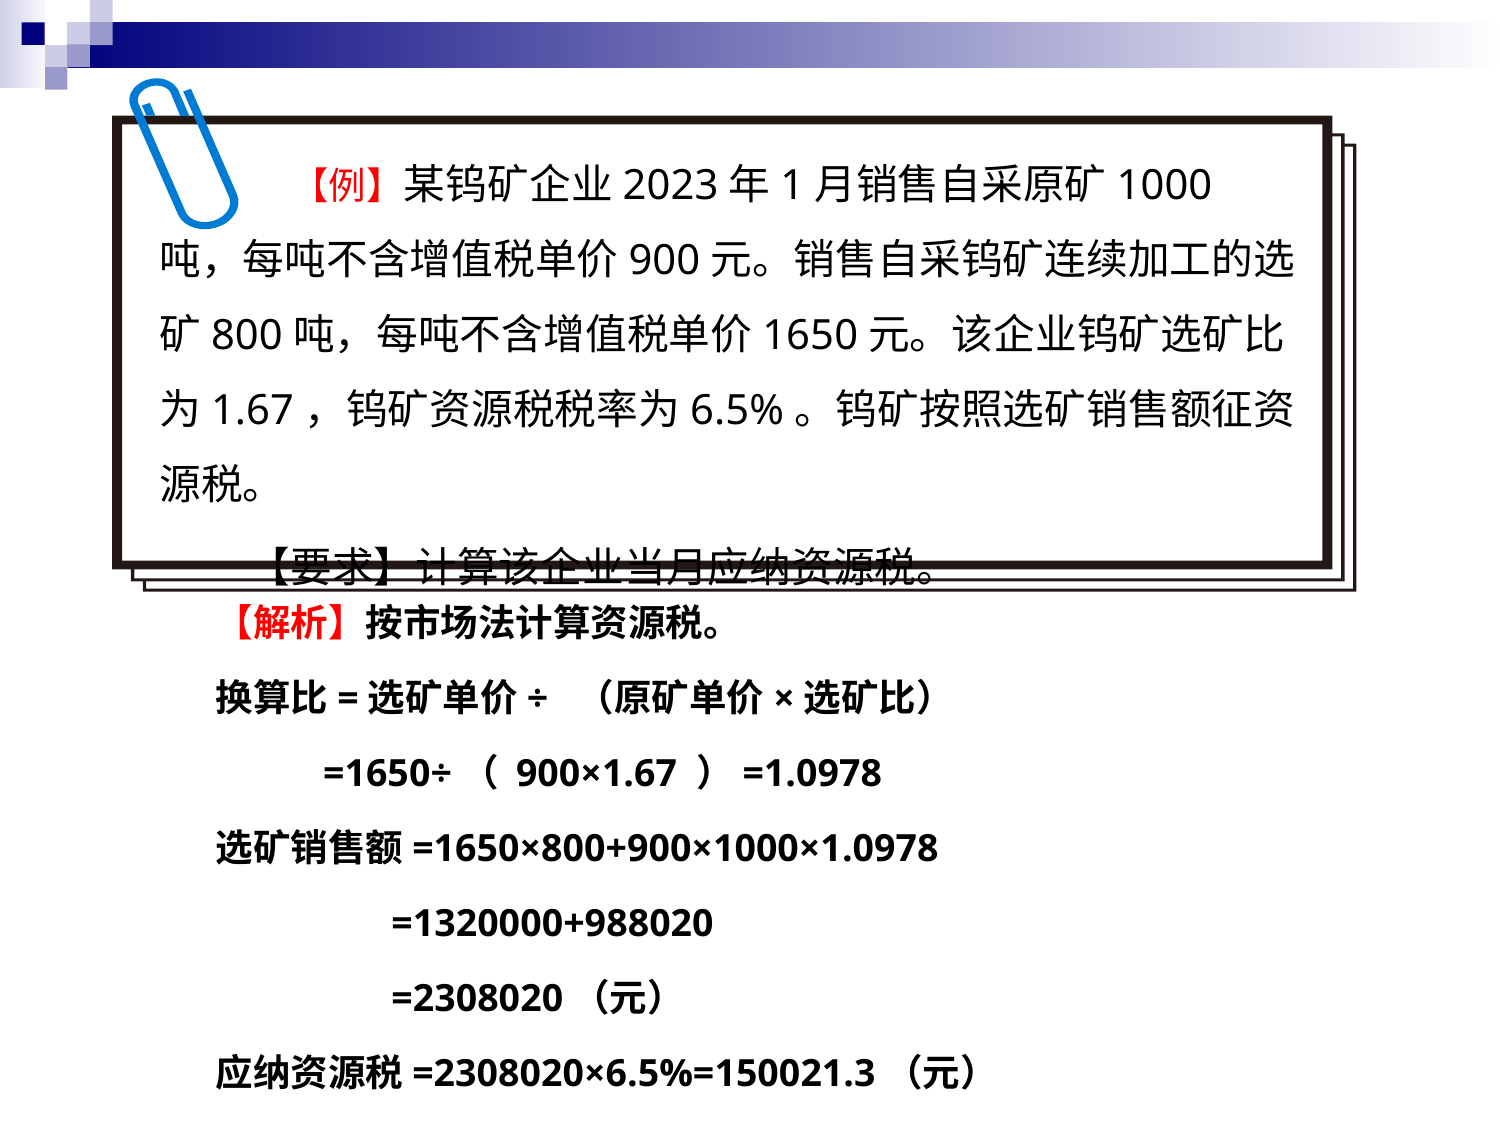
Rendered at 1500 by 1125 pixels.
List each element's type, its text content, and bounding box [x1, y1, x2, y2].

text_box 【解析】按市场法计算资源税。 换算比=选矿单价÷ （原矿单价×选矿比） =1650÷（ 900×1.67 ）=1.0978 选矿销售额=1650×800+900×1000×1.0978 =1320000+988020 =2308020（元） 应纳资源税=2308020×6.5%=150021.3（元） [112, 569, 1452, 1102]
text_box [111, 78, 1359, 592]
